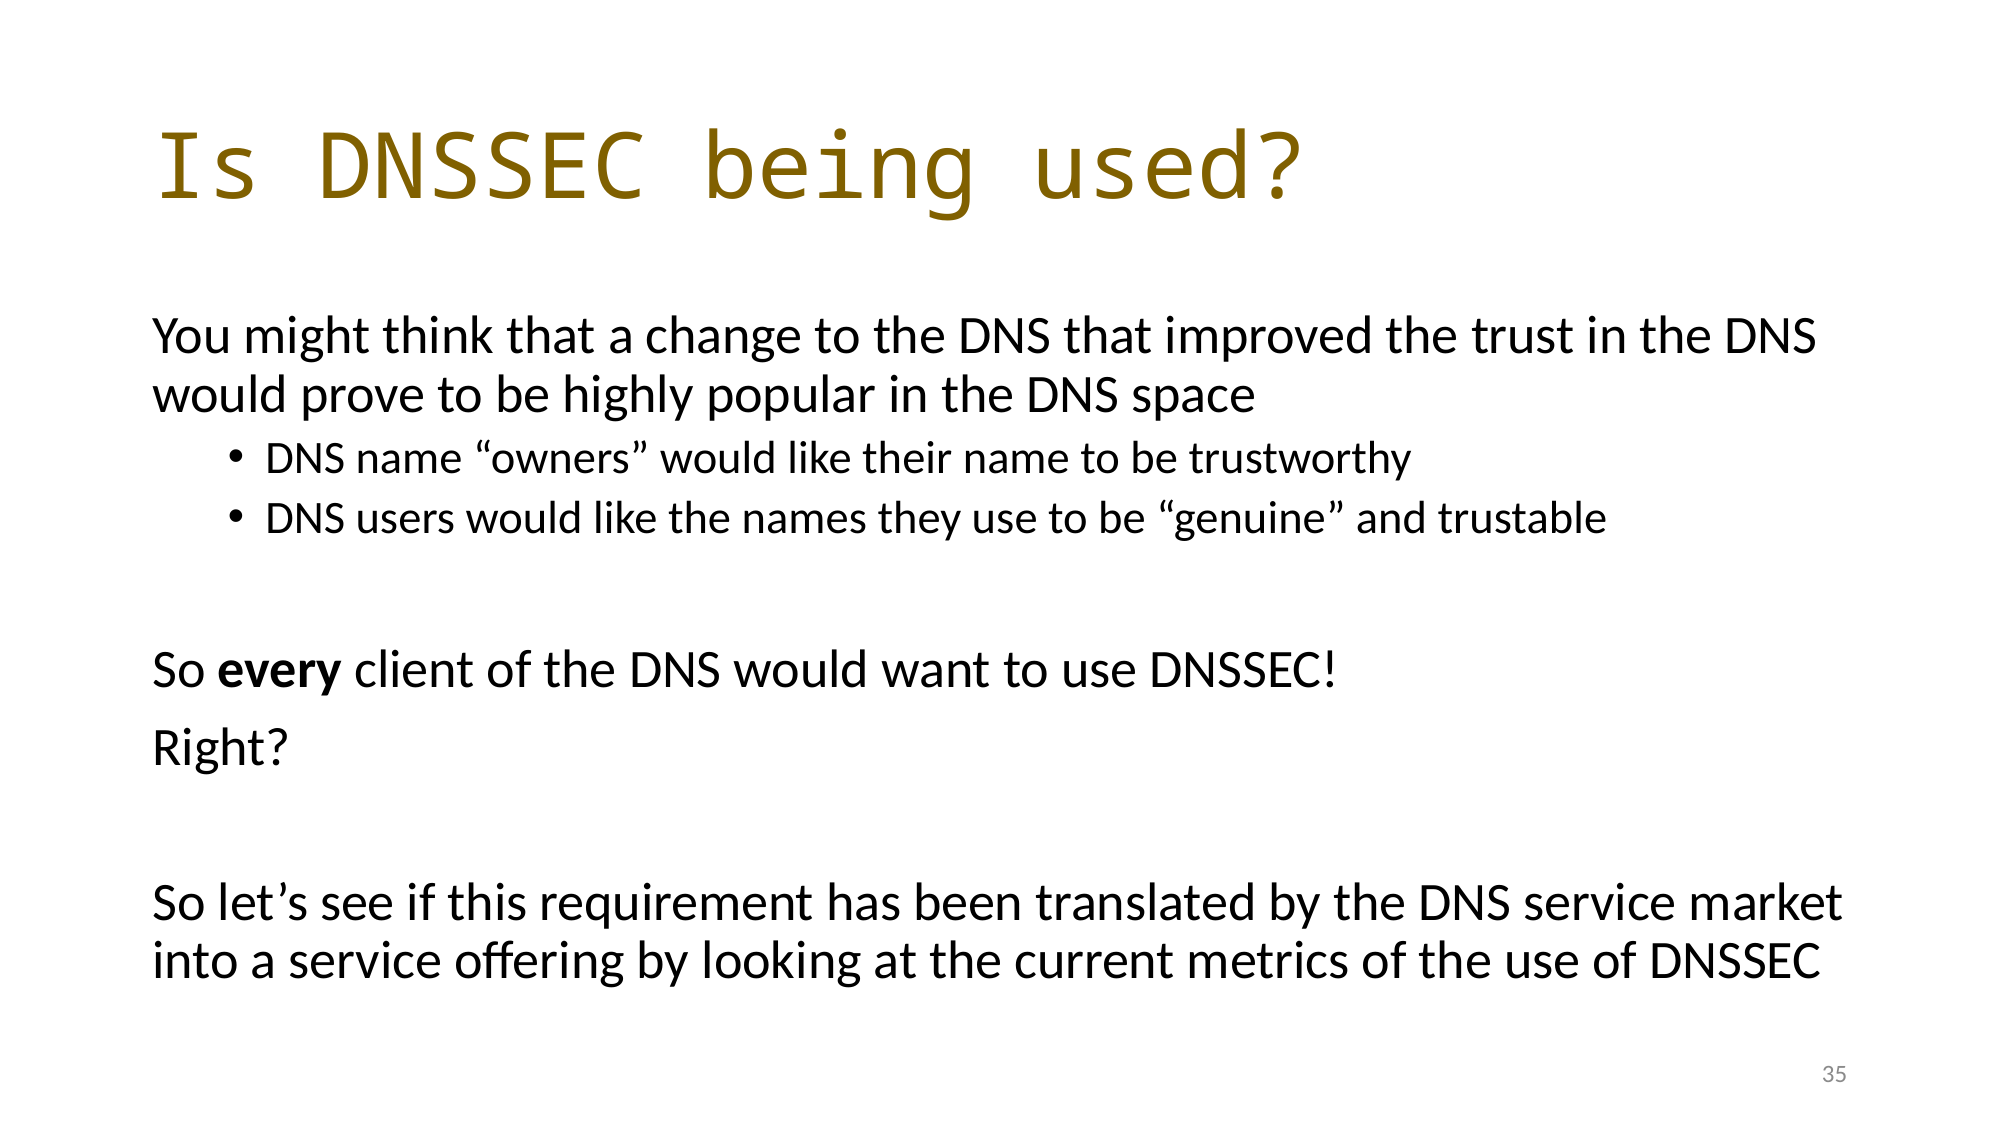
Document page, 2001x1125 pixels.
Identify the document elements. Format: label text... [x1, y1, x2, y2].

slide_number 35 [1412, 1042, 1863, 1103]
list You might think that a change to the DNS that improved the trust in the DNS would prove to be highly popular in the DNS space DNS name “owners” would like their name to be trustworthy DNS users would like the names they use to be “genuine” and trustable So every client of the DNS would want to use DNSSEC! Right? So let’s see if this requirement has been translated by the DNS service market into a service offering by looking at the current metrics of the use of DNSSEC [137, 299, 1863, 1014]
title Is DNSSEC being used? [137, 59, 1863, 278]
